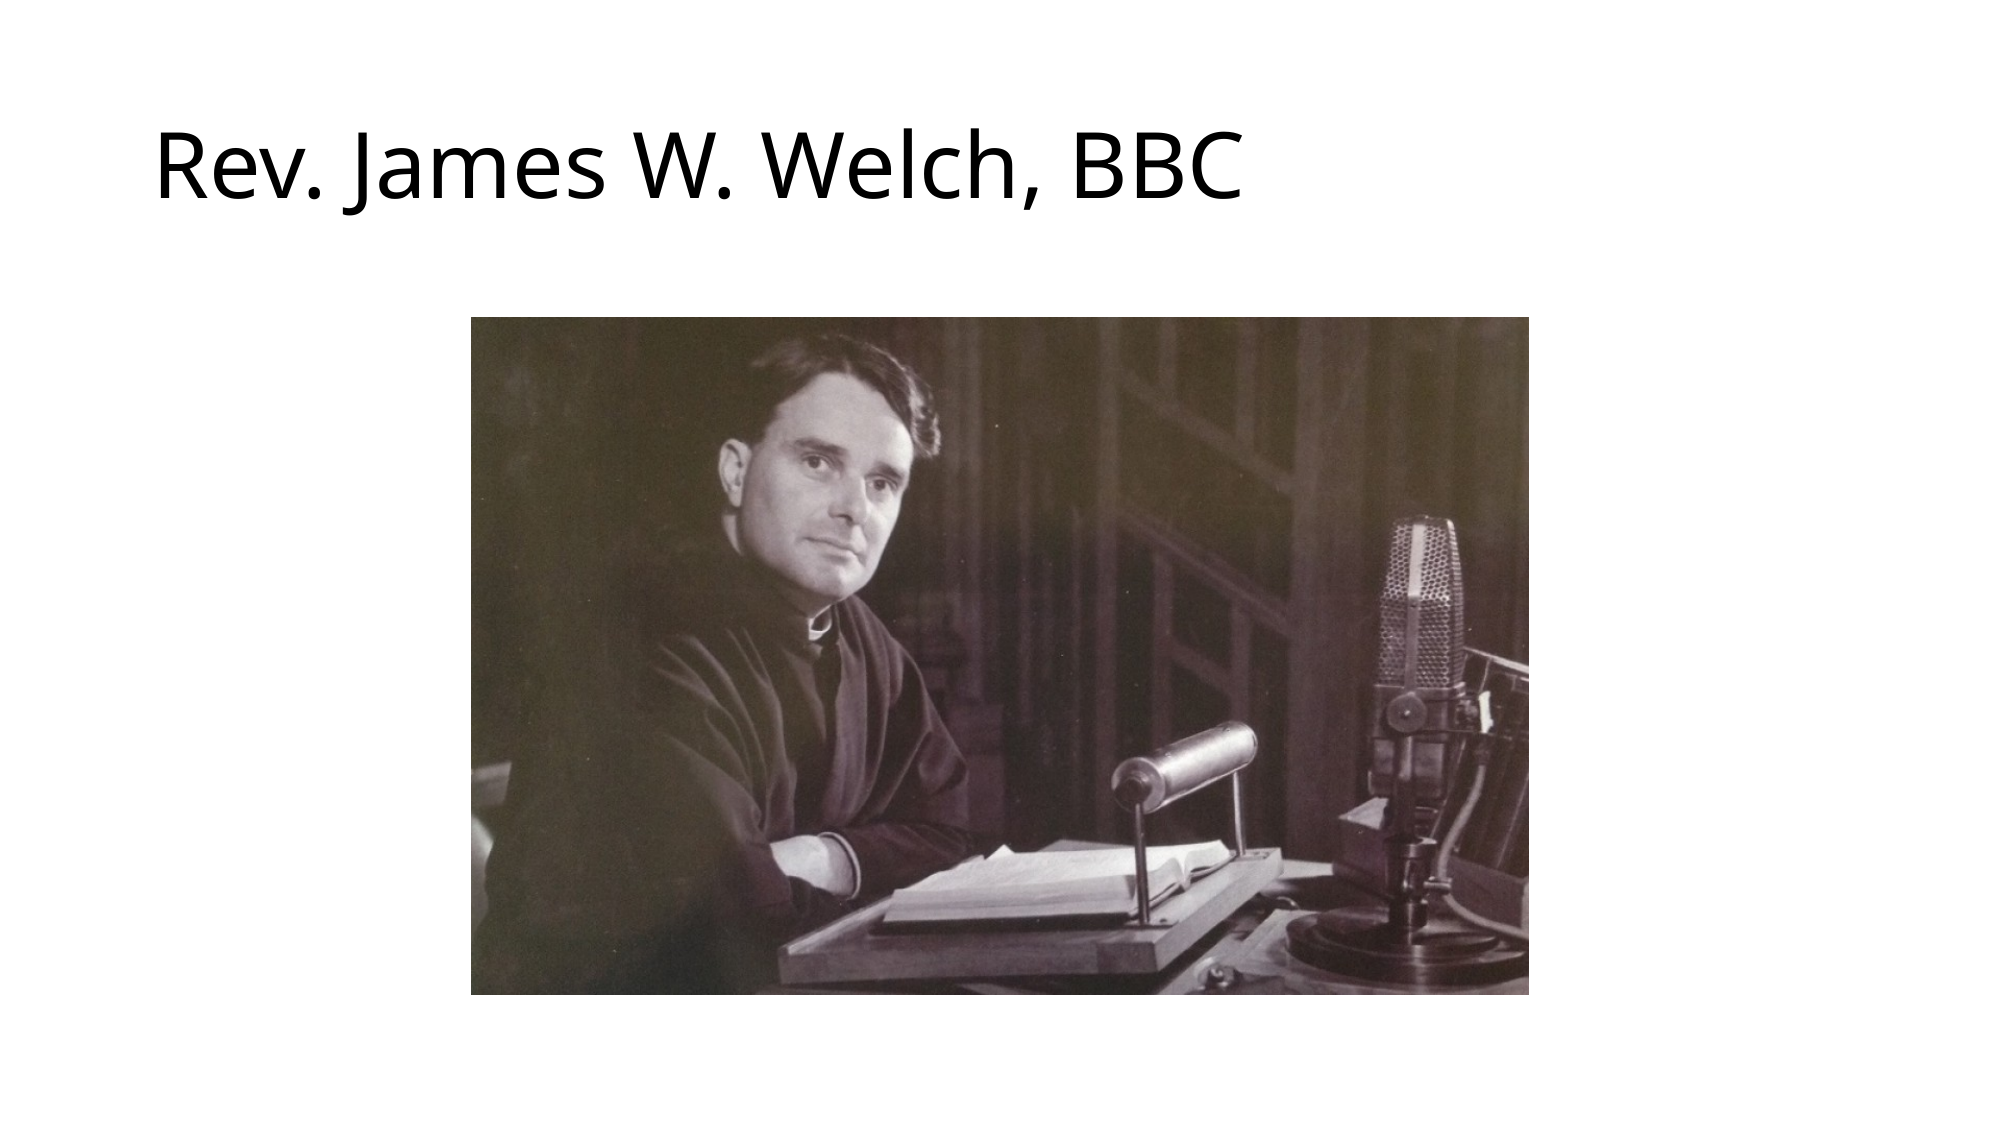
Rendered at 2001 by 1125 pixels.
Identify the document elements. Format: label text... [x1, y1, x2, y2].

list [471, 317, 1529, 995]
title Rev. James W. Welch, BBC [137, 59, 1863, 278]
